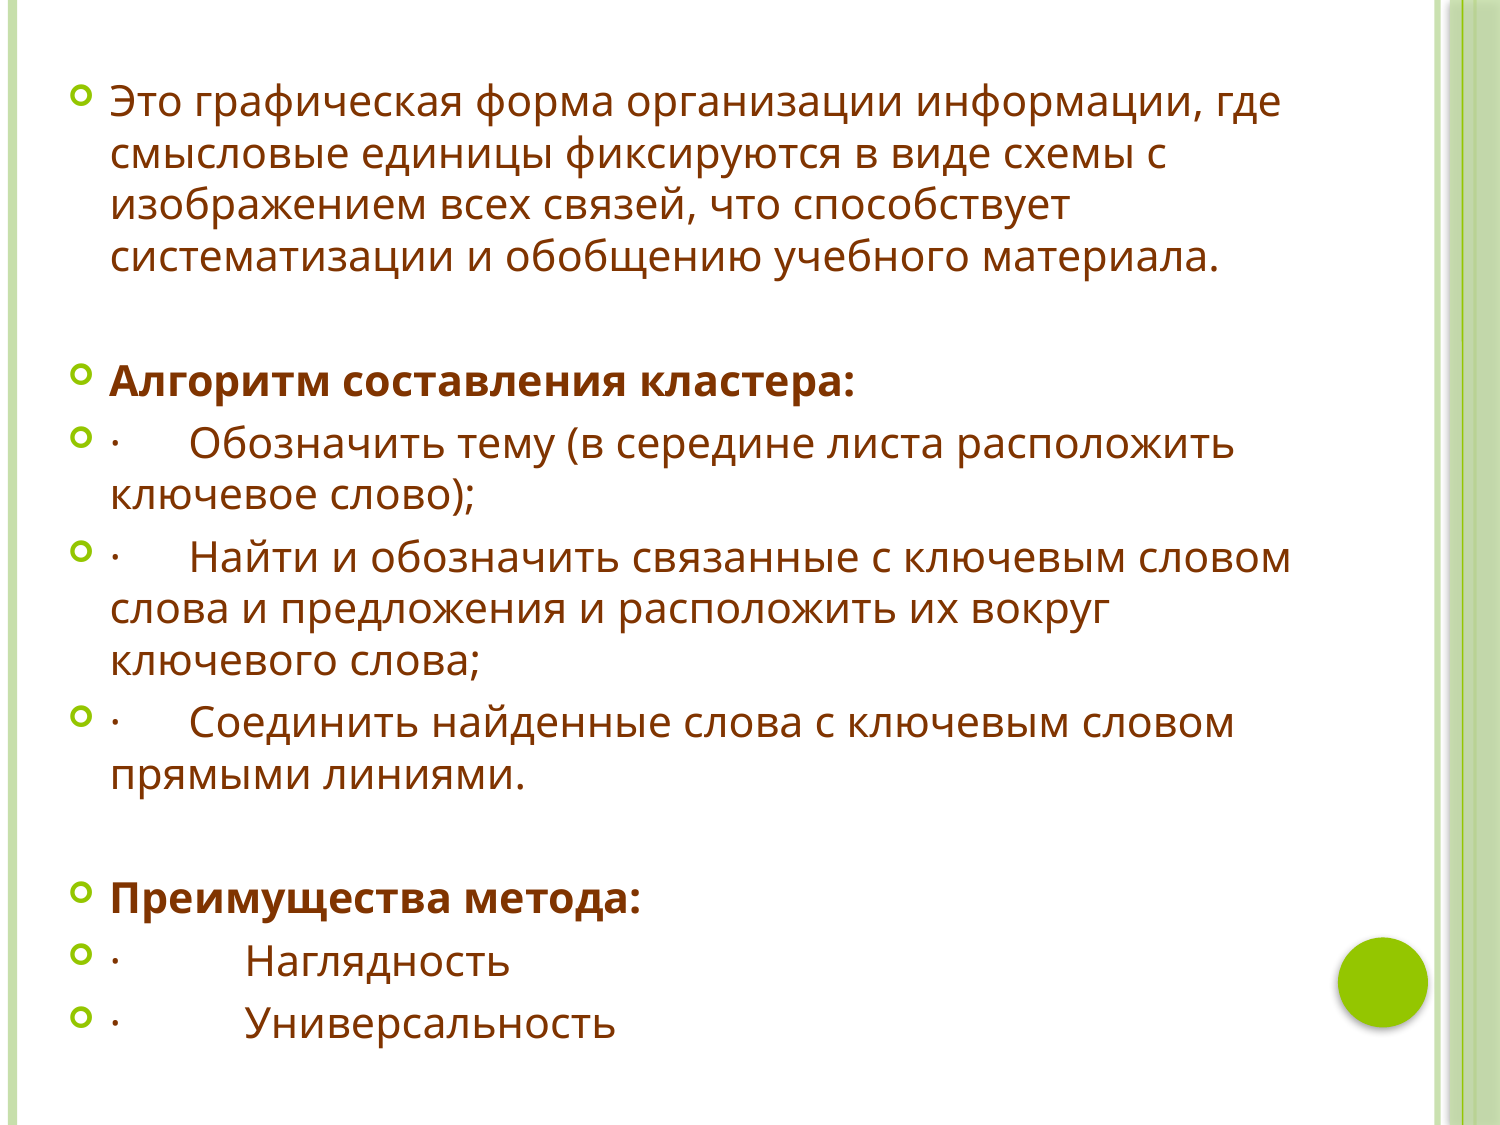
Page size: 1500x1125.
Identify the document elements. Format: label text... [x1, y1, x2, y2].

list Это графическая форма организации информации, где смысловые единицы фиксируются в виде схемы с изображением всех связей, что способствует систематизации и обобщению учебного материала. Алгоритм составления кластера: · Обозначить тему (в середине листа расположить ключевое слово); · Найти и обозначить связанные с ключевым словом слова и предложения и расположить их вокруг ключевого слова; · Соединить найденные слова с ключевым словом прямыми линиями. Преимущества метода: · Наглядность · Универсальность [53, 66, 1329, 1062]
